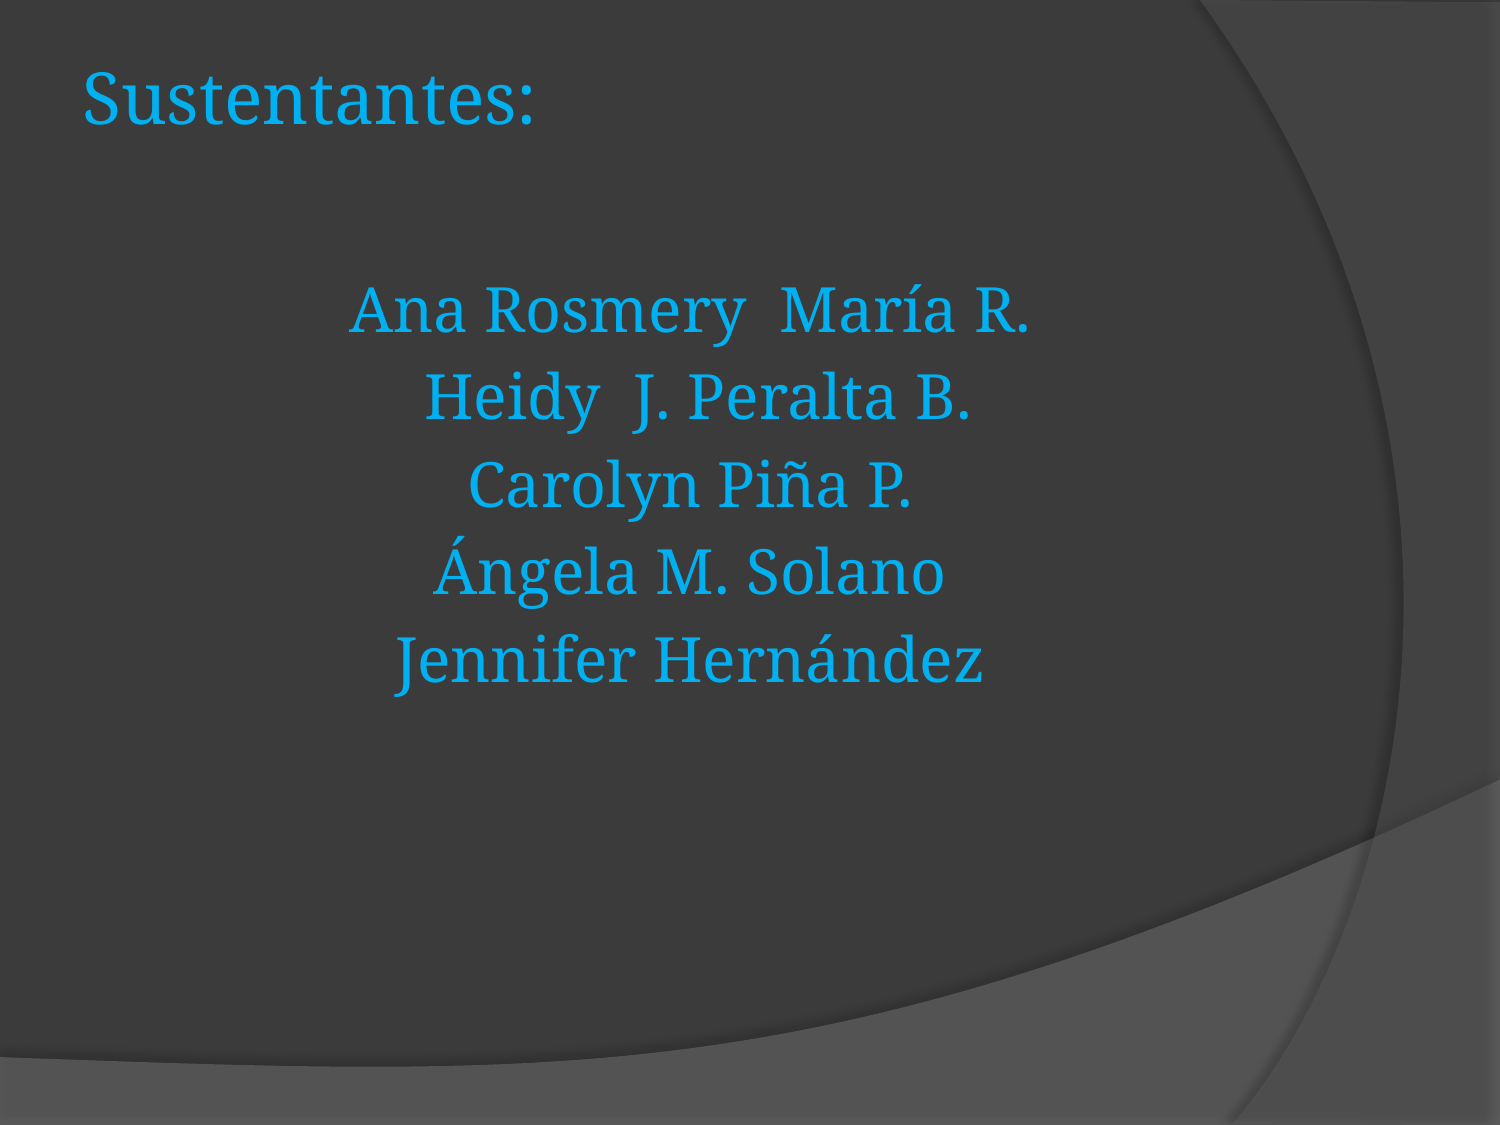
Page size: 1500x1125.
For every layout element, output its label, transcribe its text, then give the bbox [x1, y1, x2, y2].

list Ana Rosmery María R. Heidy J. Peralta B. Carolyn Piña P. Ángela M. Solano Jennifer Hernández [75, 262, 1300, 1005]
title Sustentantes: [75, 45, 1300, 233]
